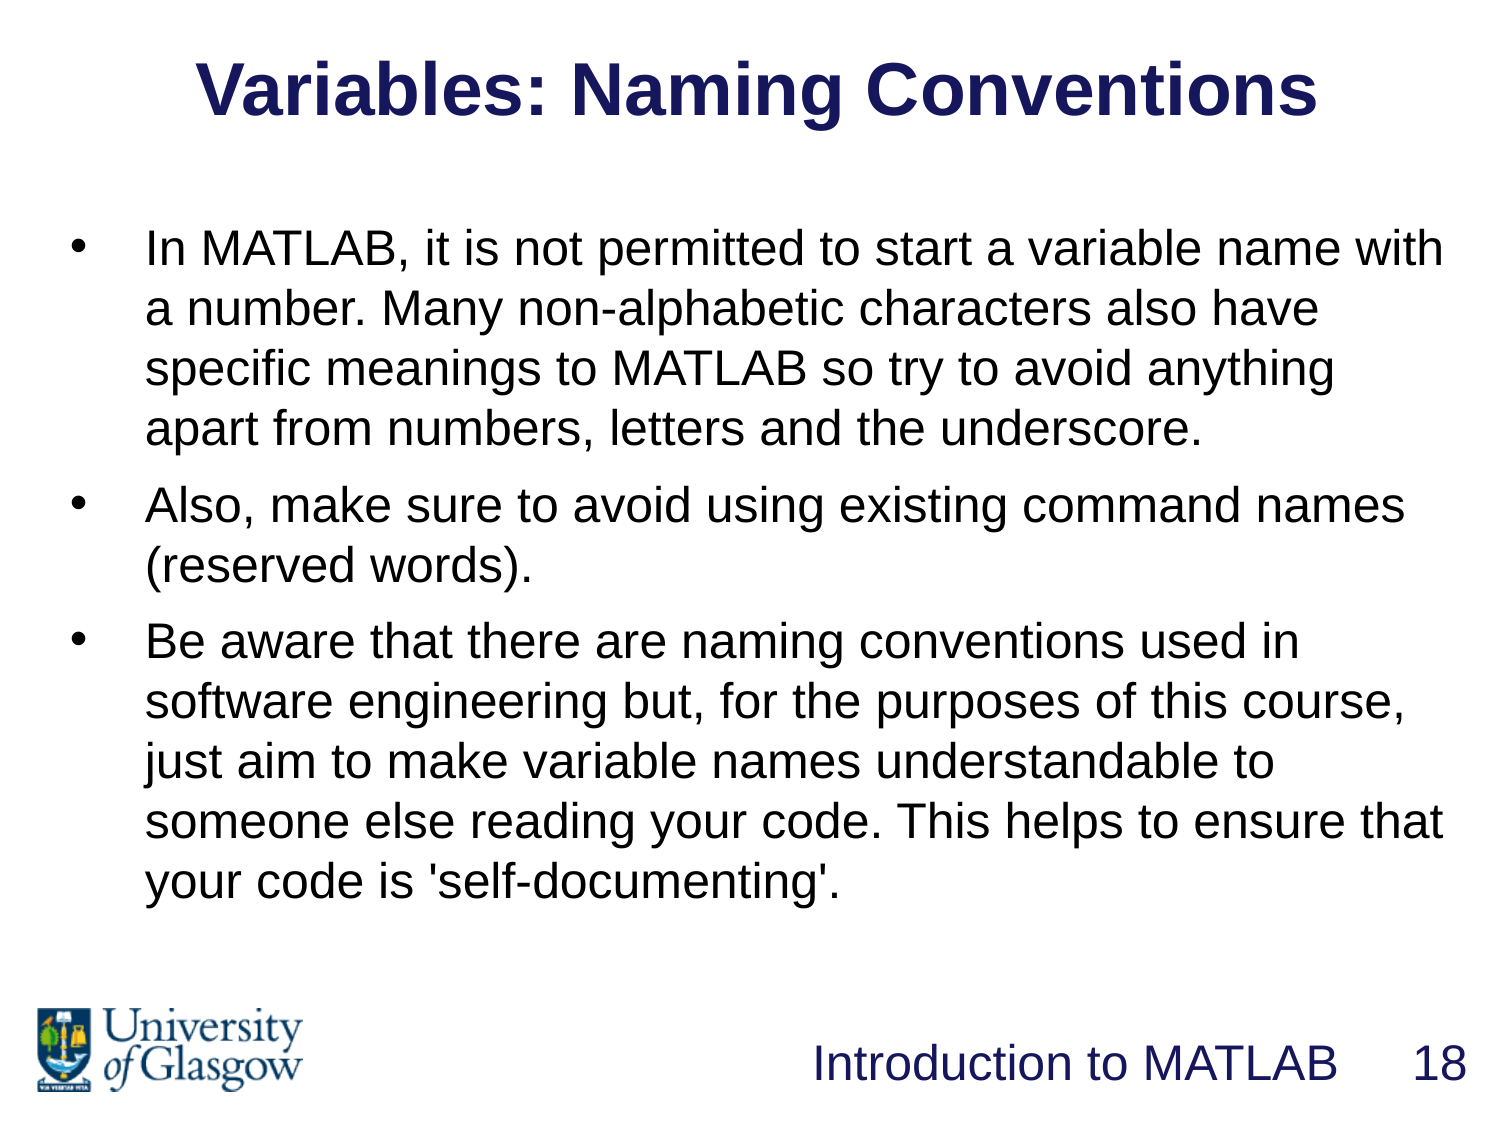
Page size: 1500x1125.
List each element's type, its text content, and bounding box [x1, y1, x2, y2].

picture [37, 1008, 303, 1092]
text_box In MATLAB, it is not permitted to start a variable name with a number. Many non-alphabetic characters also have specific meanings to MATLAB so try to avoid anything apart from numbers, letters and the underscore. Also, make sure to avoid using existing command names (reserved words). Be aware that there are naming conventions used in software engineering but, for the purposes of this course, just aim to make variable names understandable to someone else reading your code. This helps to ensure that your code is 'self-documenting'. [55, 207, 1461, 917]
text_box Variables: Naming Conventions [146, 4, 1369, 166]
